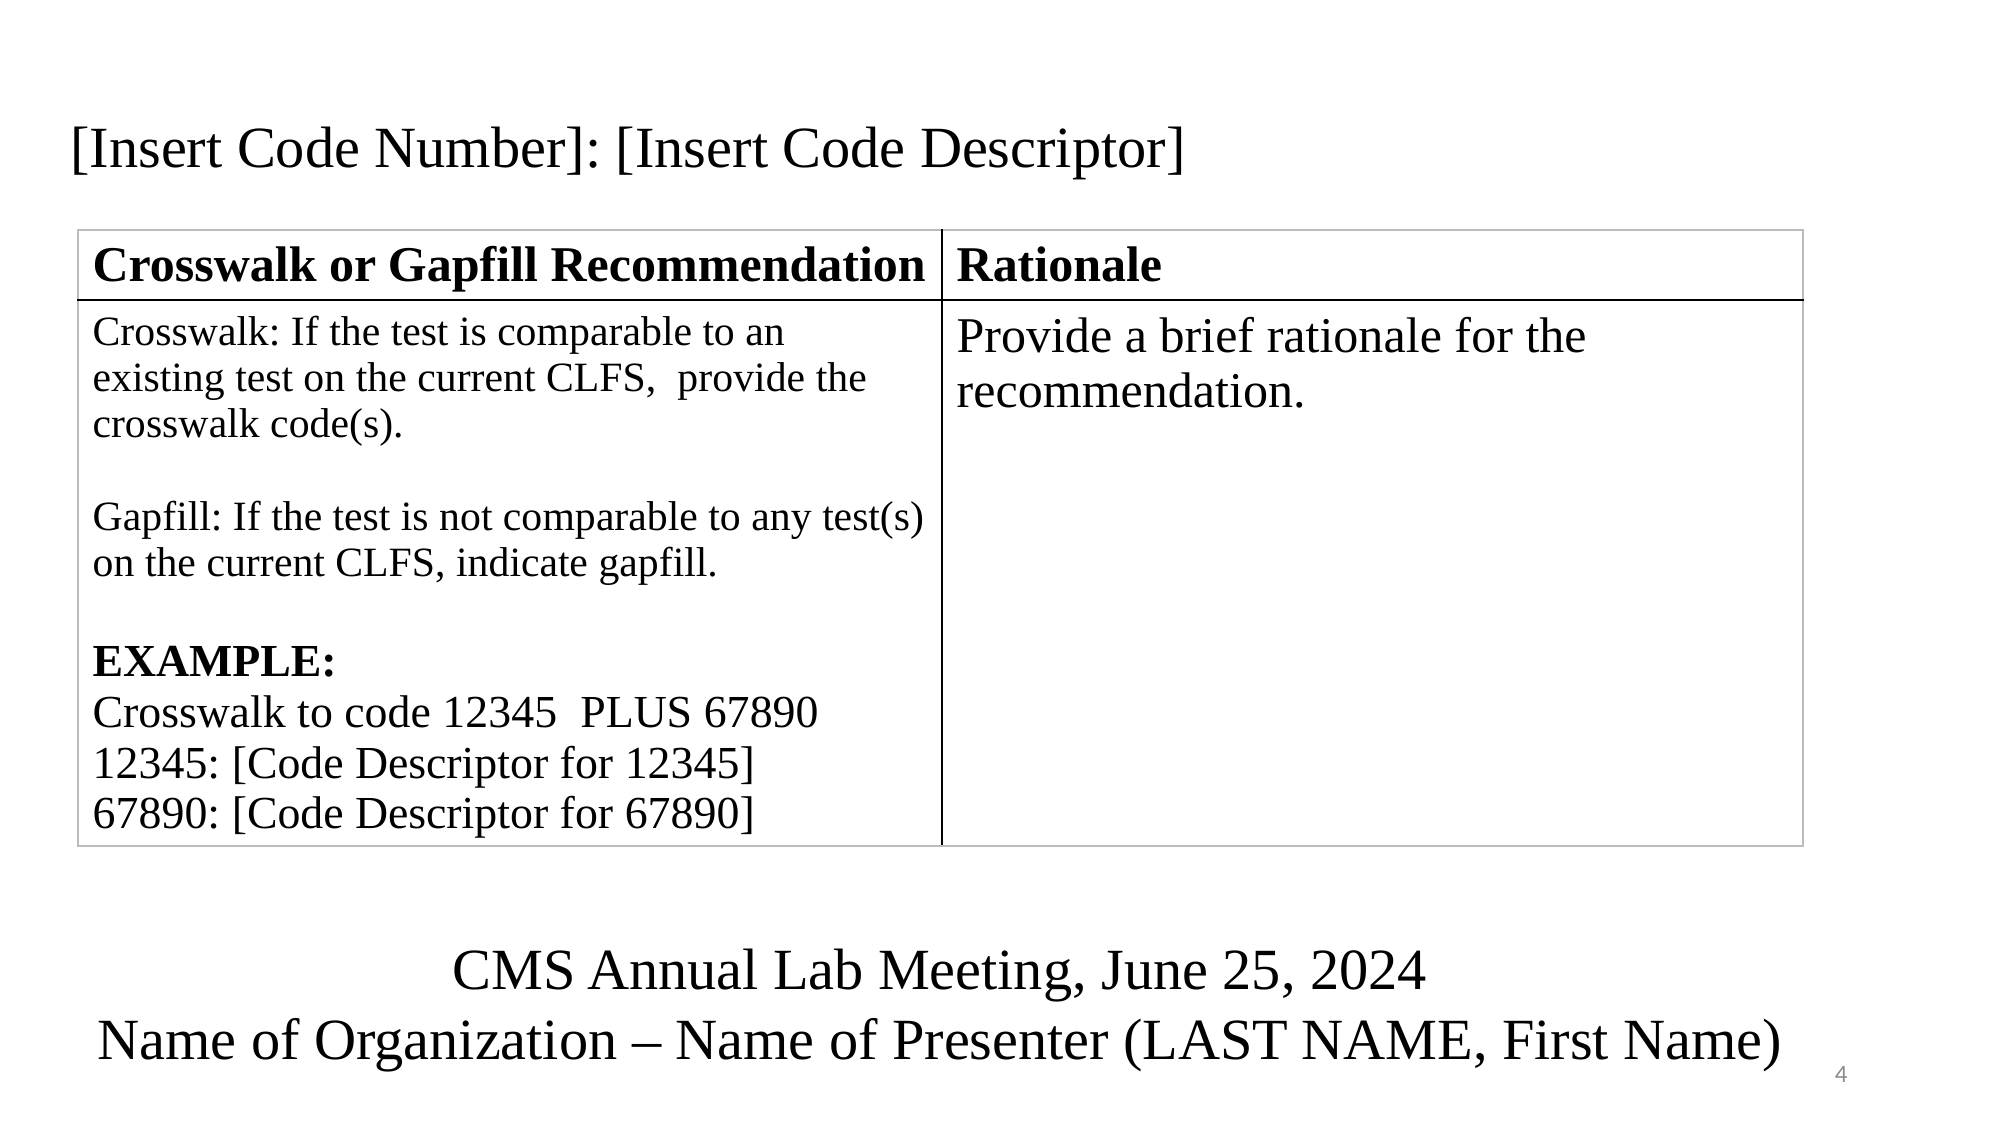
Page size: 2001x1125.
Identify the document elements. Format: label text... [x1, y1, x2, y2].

table_header Crosswalk or Gapfill Recommendation [79, 231, 941, 299]
text_box [Insert Code Number]: [Insert Code Descriptor] [55, 102, 1945, 187]
table_header Rationale [943, 231, 1802, 299]
text_box CMS Annual Lab Meeting, June 25, 2024 Name of Organization – Name of Presenter (LAST NAME, First Name) [18, 923, 1863, 1125]
table_cell Provide a brief rationale for the recommendation. [943, 301, 1802, 845]
slide_number 4 [1412, 1042, 1863, 1103]
table_cell Crosswalk: If the test is comparable to an existing test on the current CLFS, provide the crosswalk code(s). Gapfill: If the test is not comparable to any test(s) on the current CLFS, indicate gapfill. EXAMPLE: Crosswalk to code 12345 PLUS 67890 12345: [Code Descriptor for 12345] 67890: [Code Descriptor for 67890] [79, 301, 941, 845]
